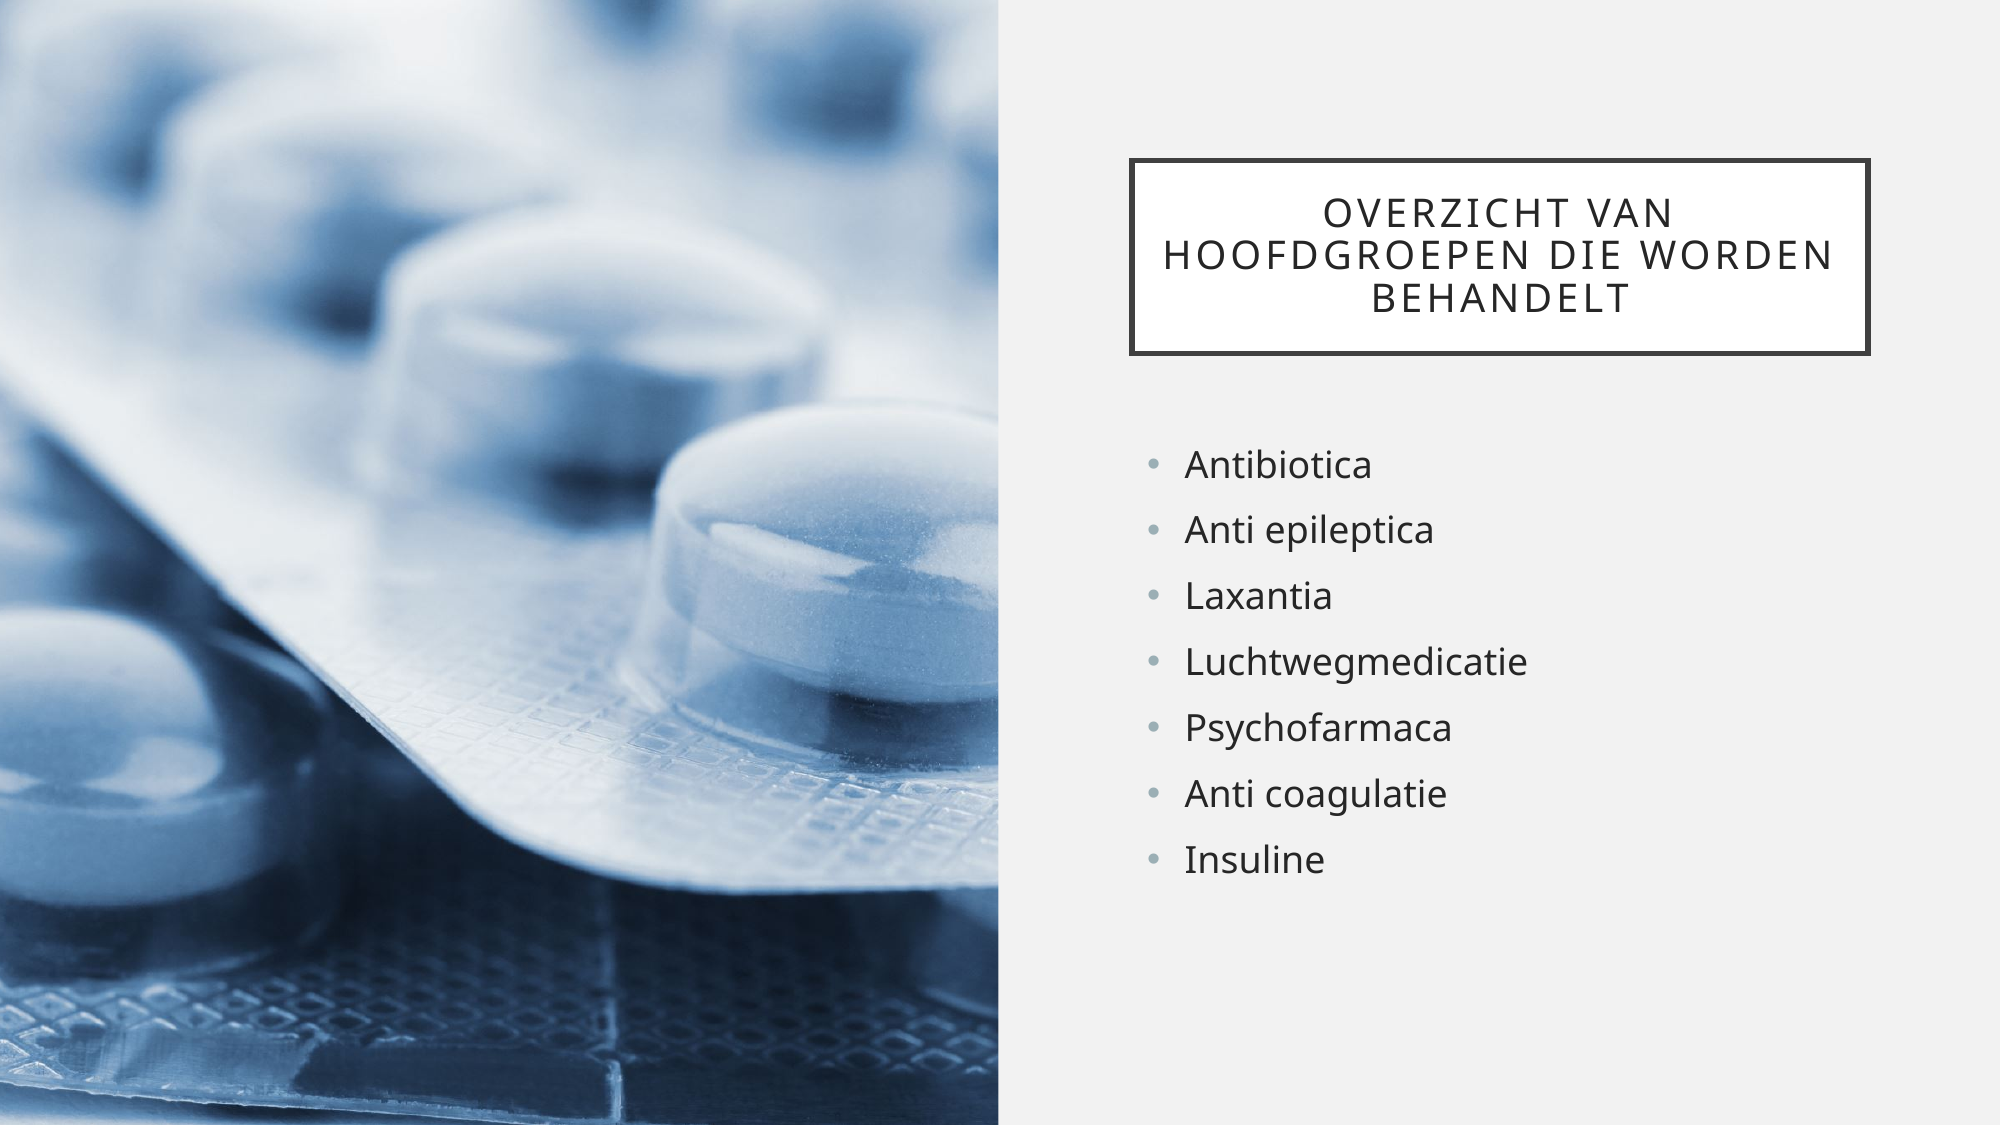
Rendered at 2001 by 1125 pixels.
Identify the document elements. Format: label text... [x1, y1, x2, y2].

list Antibiotica Anti epileptica Laxantia Luchtwegmedicatie Psychofarmaca Anti coagulatie Insuline [1132, 433, 1868, 968]
title Overzicht van hoofdgroepen die worden behandelt [1129, 158, 1871, 356]
picture [0, 0, 999, 1125]
